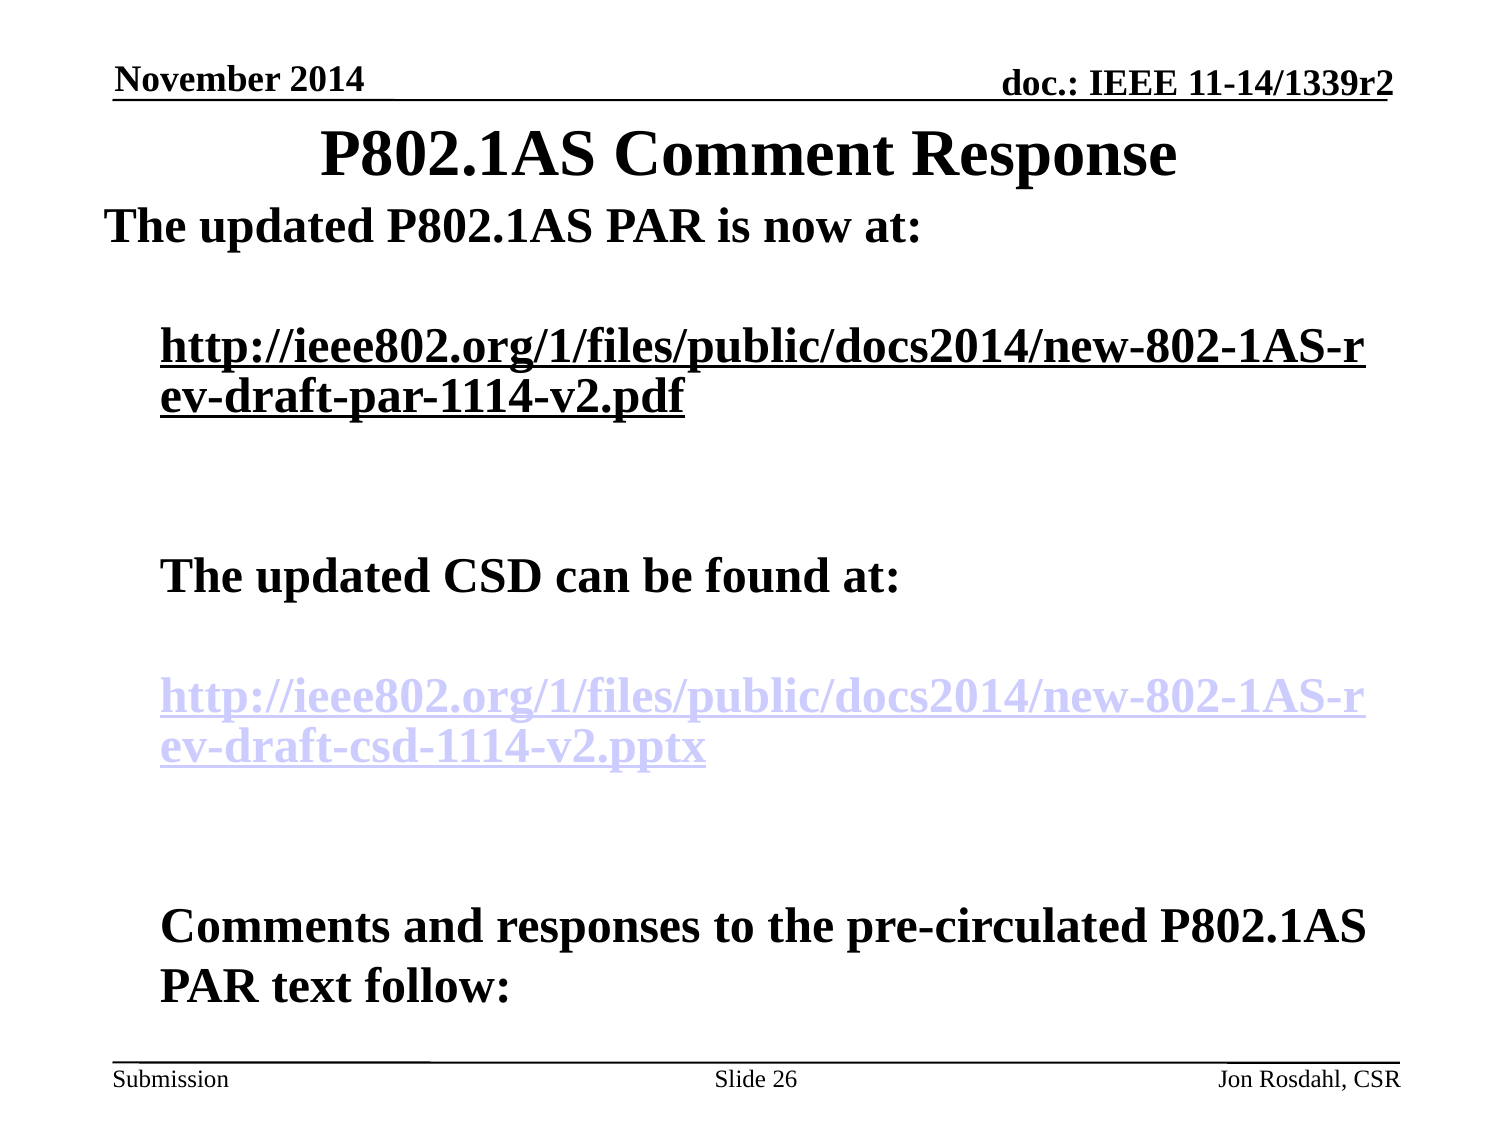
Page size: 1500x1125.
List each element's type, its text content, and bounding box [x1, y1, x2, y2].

list The updated P802.1AS PAR is now at: http://ieee802.org/1/files/public/docs2014/new-802-1AS-rev-draft-par-1114-v2.pdf The updated CSD can be found at: http://ieee802.org/1/files/public/docs2014/new-802-1AS-rev-draft-csd-1114-v2.pptx Comments and responses to the pre-circulated P802.1AS PAR text follow: [88, 184, 1389, 1036]
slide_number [114, 54, 423, 100]
footer Jon Rosdahl, CSR [878, 1061, 1402, 1093]
title P802.1AS Comment Response [112, 112, 1388, 184]
slide_number Slide 26 [712, 1061, 800, 1123]
